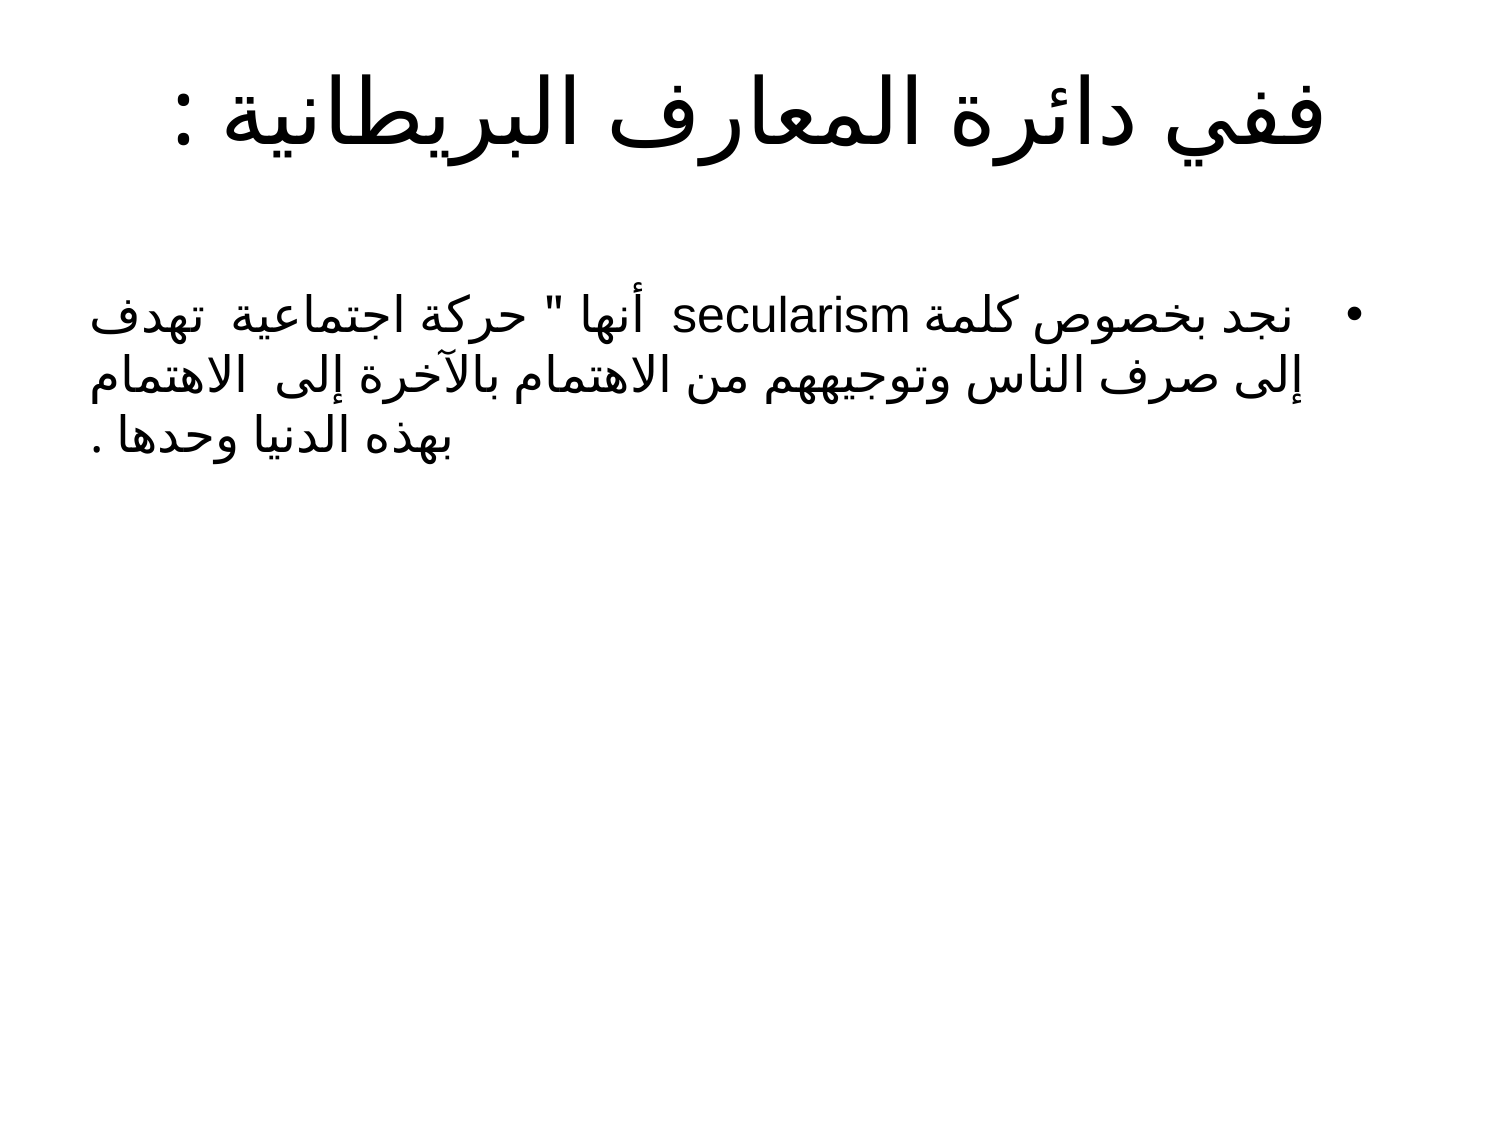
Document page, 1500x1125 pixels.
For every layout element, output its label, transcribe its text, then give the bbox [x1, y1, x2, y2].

title ففي دائرة المعارف البريطانية : [75, 6, 1425, 210]
list نجد بخصوص كلمة secularism أنها " حركة اجتماعية تهدف إلى صرف الناس وتوجيههم من الاهتمام بالآخرة إلى الاهتمام بهذه الدنيا وحدها . [75, 275, 1425, 929]
